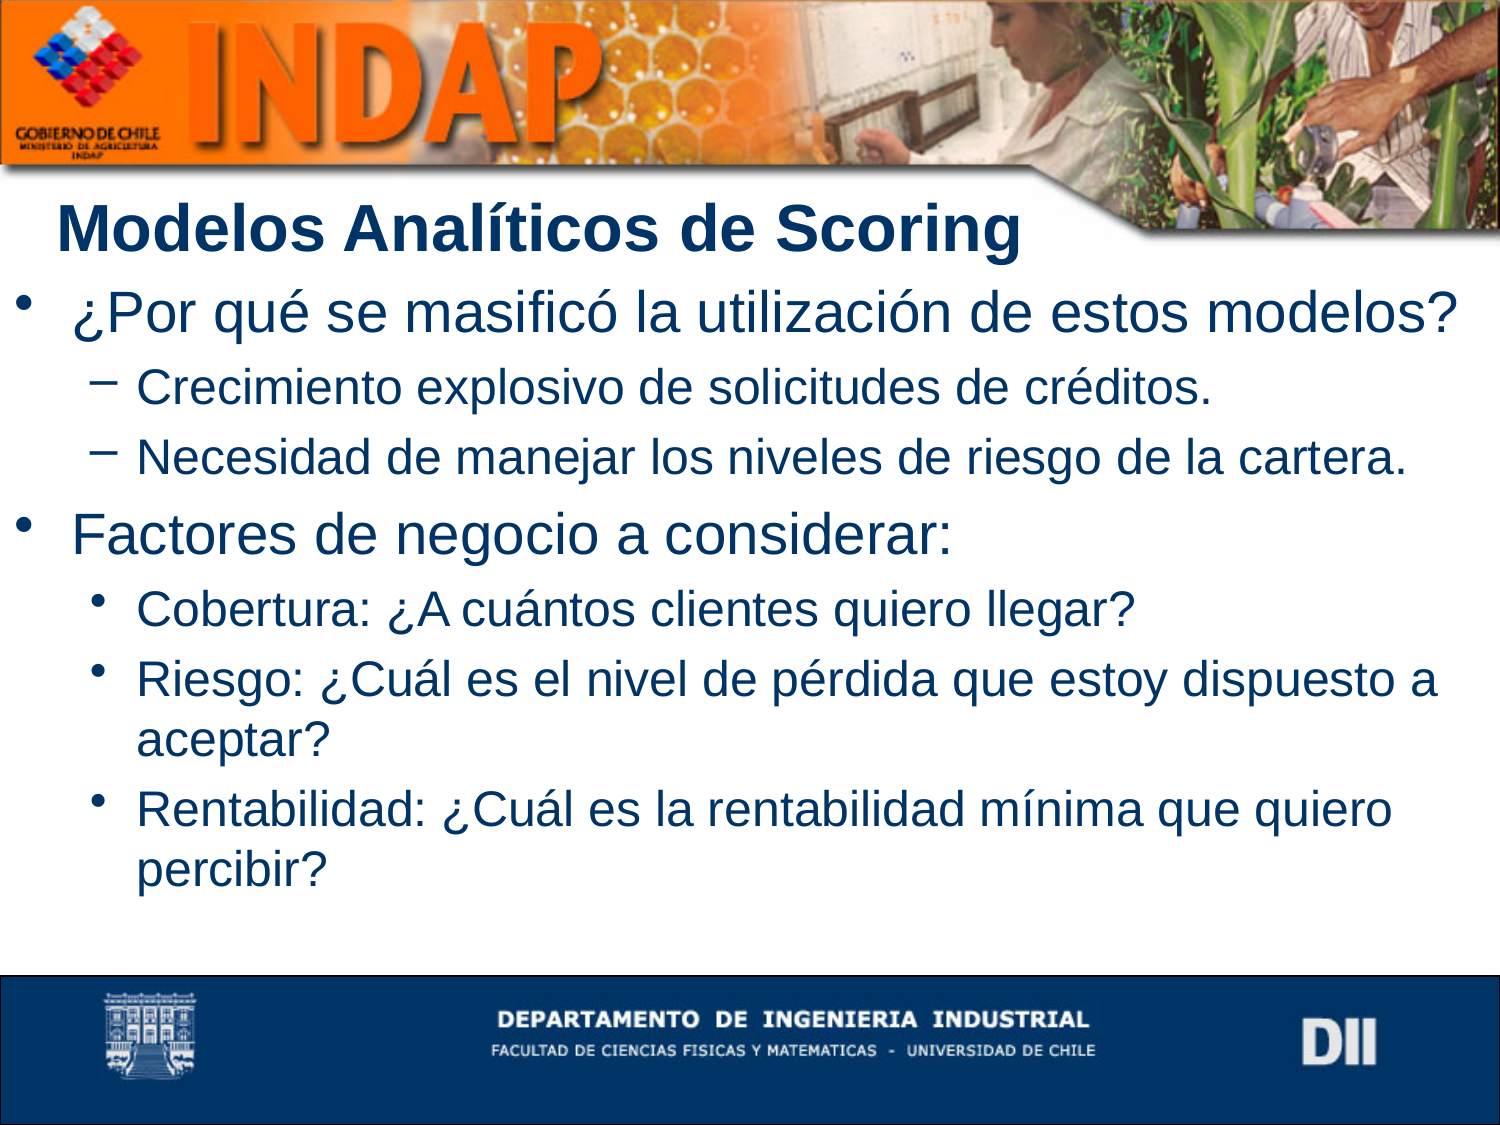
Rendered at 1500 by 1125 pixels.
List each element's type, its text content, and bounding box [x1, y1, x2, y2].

list ¿Por qué se masificó la utilización de estos modelos? Crecimiento explosivo de solicitudes de créditos. Necesidad de manejar los niveles de riesgo de la cartera. Factores de negocio a considerar: Cobertura: ¿A cuántos clientes quiero llegar? Riesgo: ¿Cuál es el nivel de pérdida que estoy dispuesto a aceptar? Rentabilidad: ¿Cuál es la rentabilidad mínima que quiero percibir? [0, 266, 1500, 965]
picture [1293, 1011, 1383, 1071]
picture [490, 999, 1100, 1064]
title Modelos Analíticos de Scoring [40, 160, 1126, 266]
picture [100, 987, 202, 1083]
picture [0, 0, 1500, 246]
